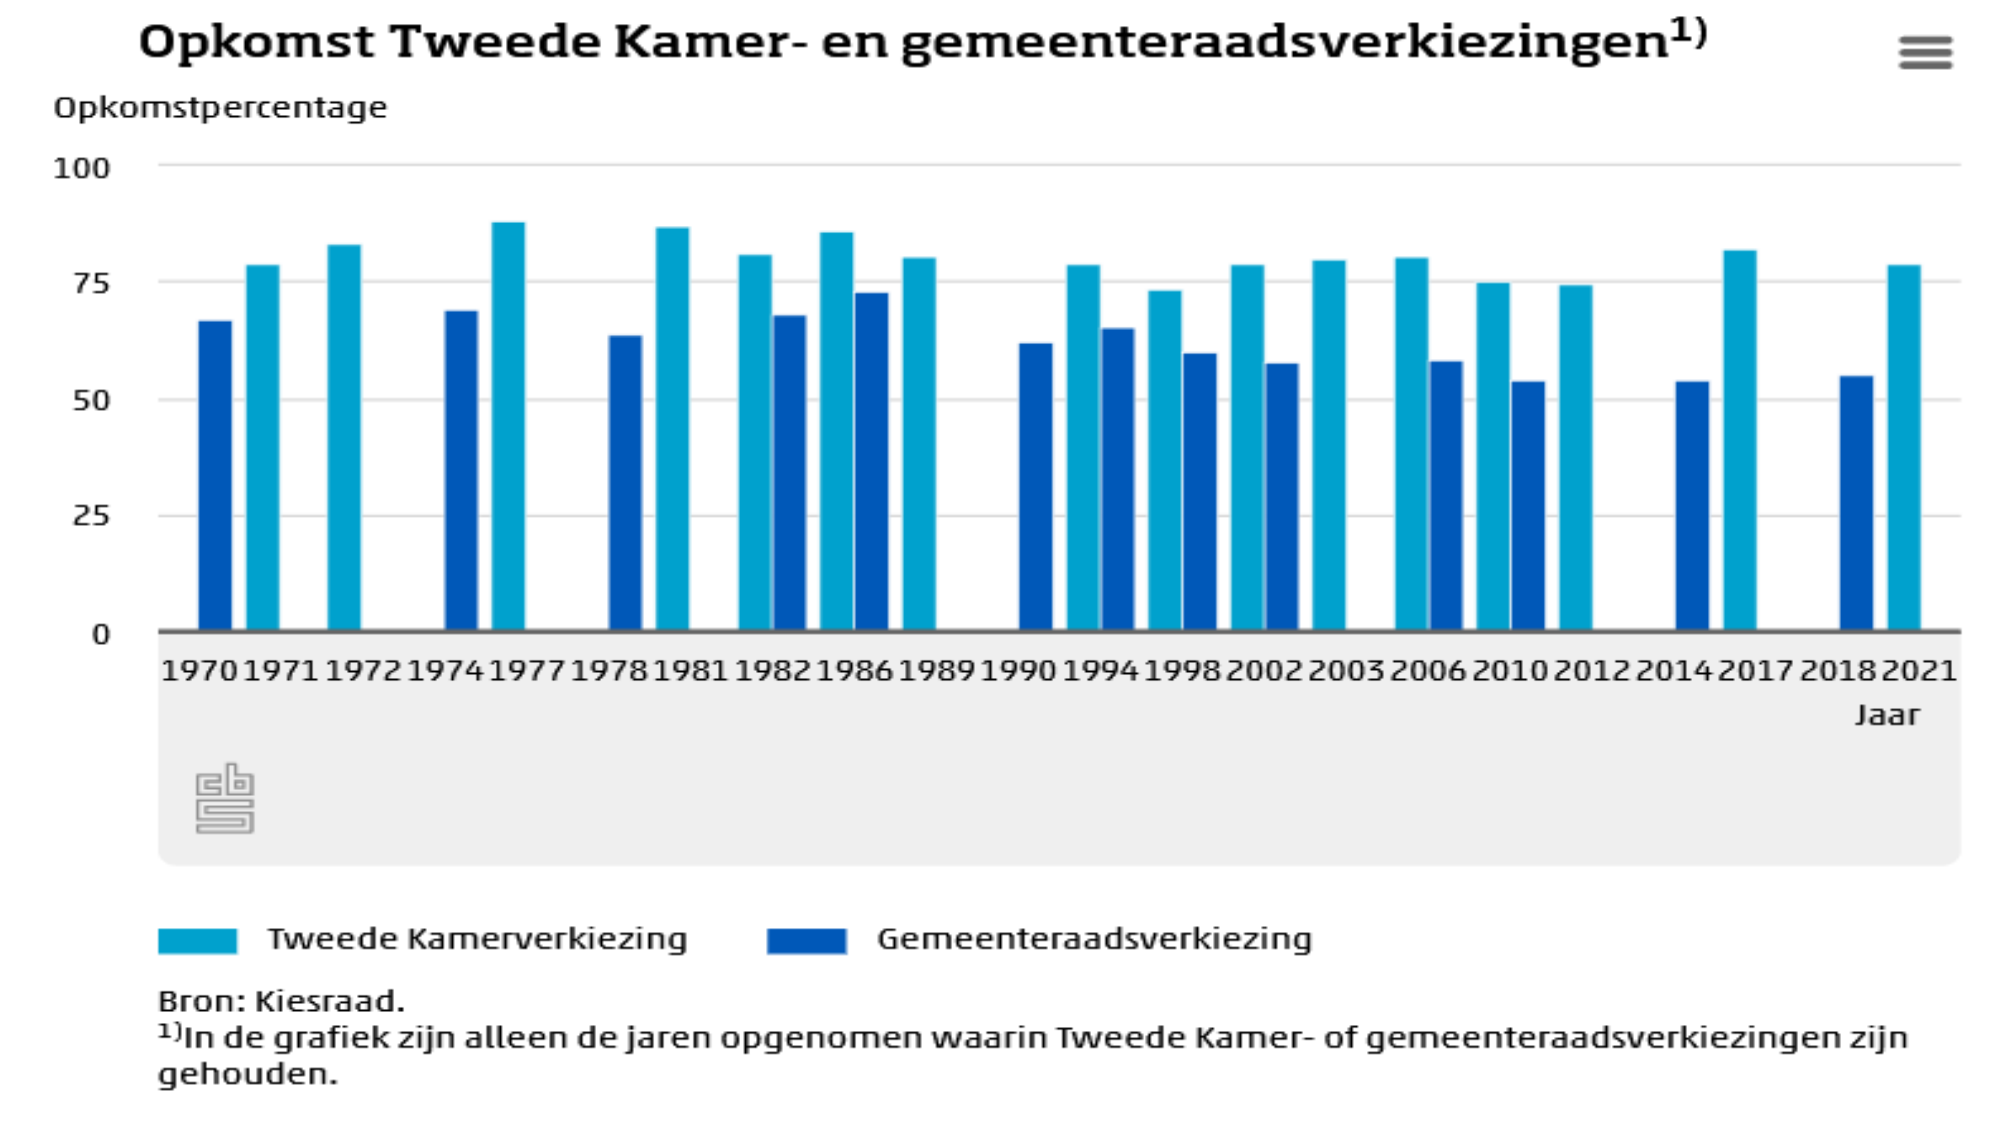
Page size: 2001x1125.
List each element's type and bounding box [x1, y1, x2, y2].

list [0, 0, 2000, 1125]
